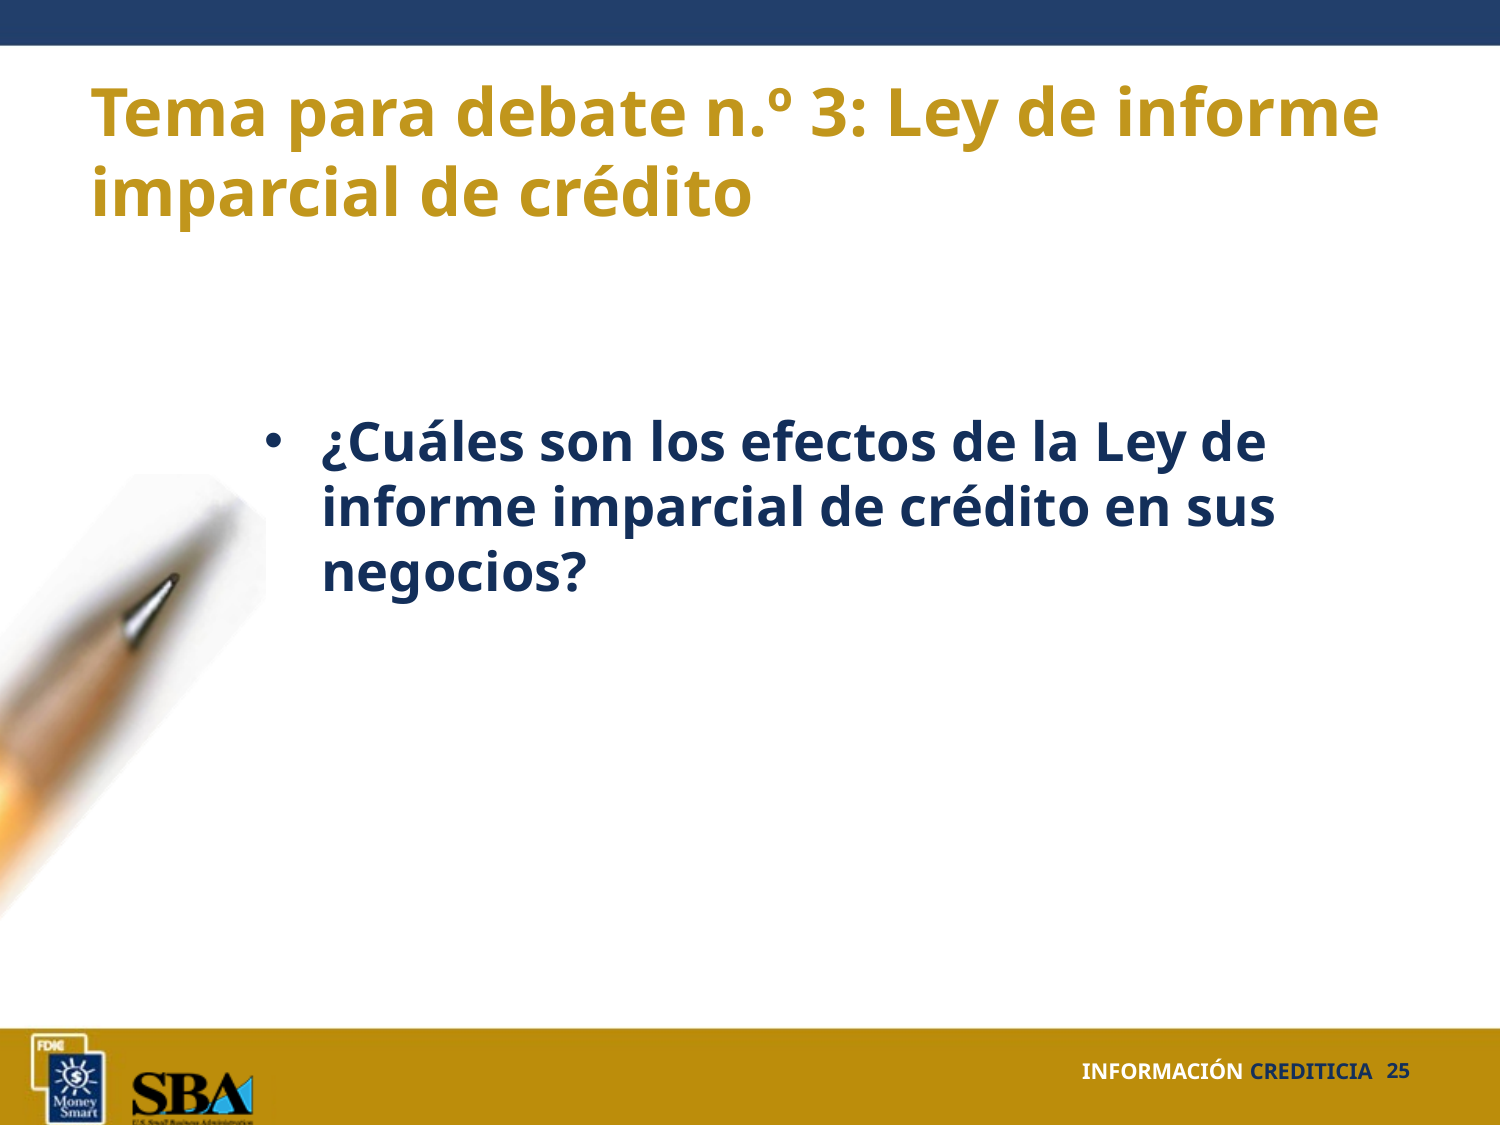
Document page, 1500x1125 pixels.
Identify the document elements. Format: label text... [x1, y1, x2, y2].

list ¿Cuáles son los efectos de la Ley de informe imparcial de crédito en sus negocios? [249, 399, 1500, 951]
picture [0, 0, 1500, 1125]
title Tema para debate n.º 3: Ley de informe imparcial de crédito [74, 62, 1426, 163]
